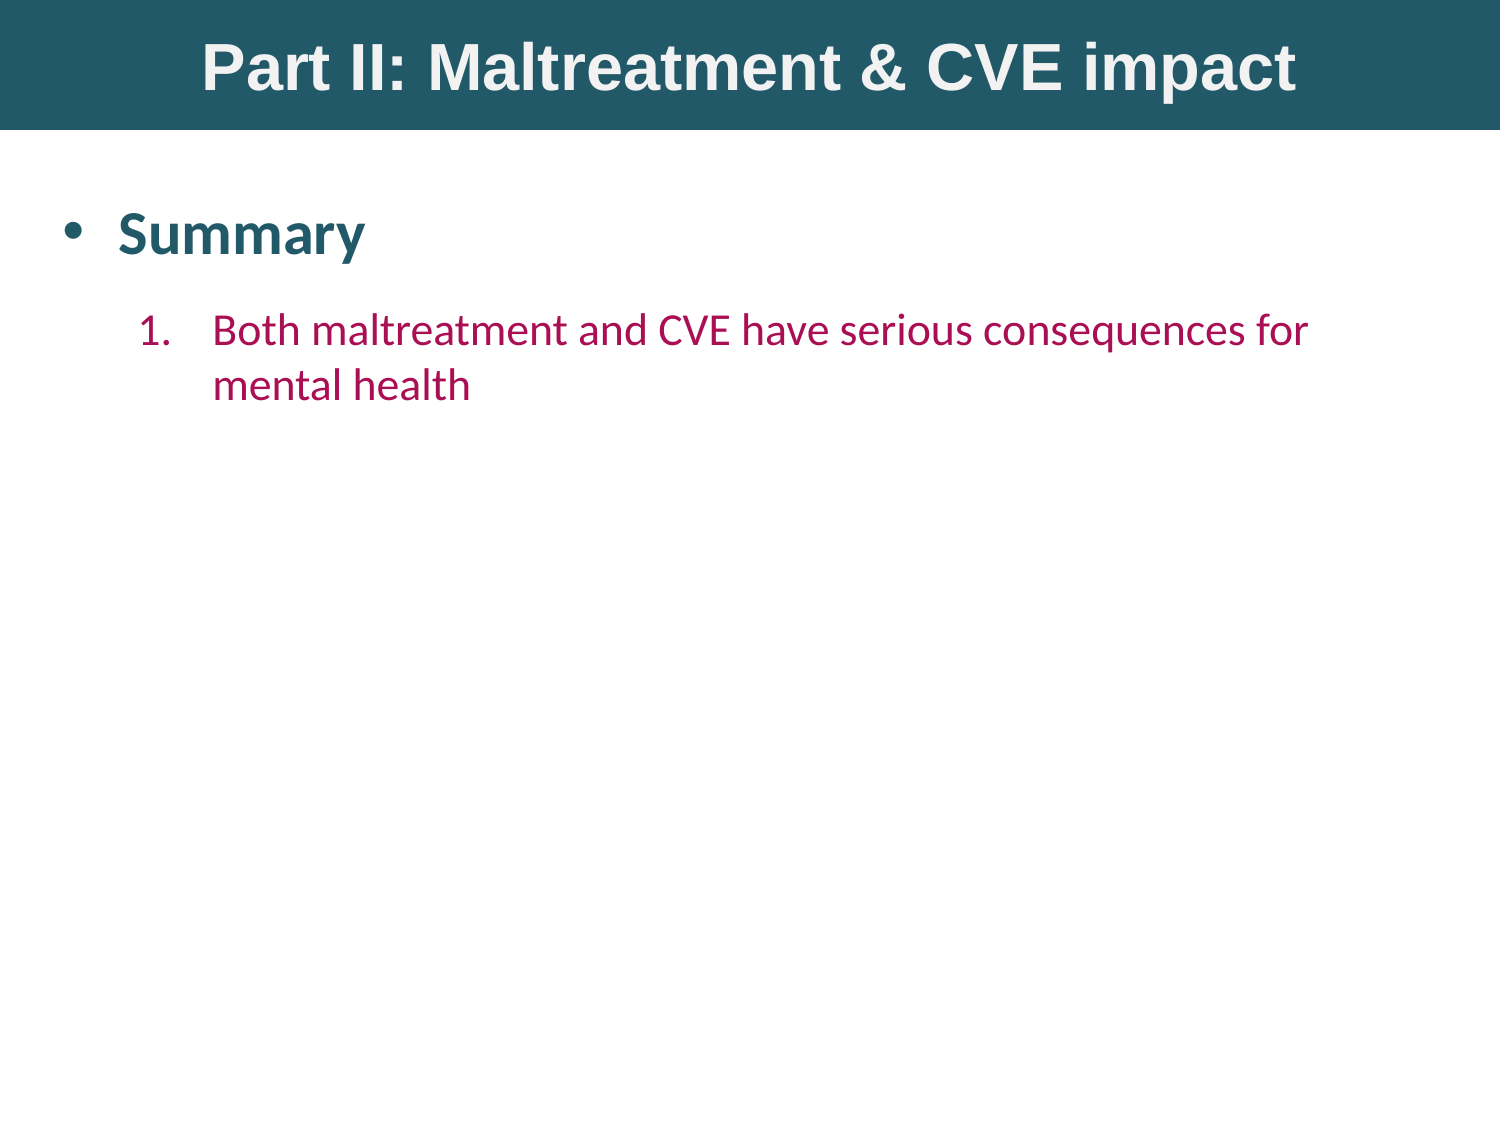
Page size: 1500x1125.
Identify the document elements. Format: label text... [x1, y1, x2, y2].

list Summary Both maltreatment and CVE have serious consequences for mental health Children who experience both forms of adversity are at particularly high risk for mental health problems [47, 185, 1408, 1030]
text_box Part II: Maltreatment & CVE impact [0, 0, 1500, 130]
